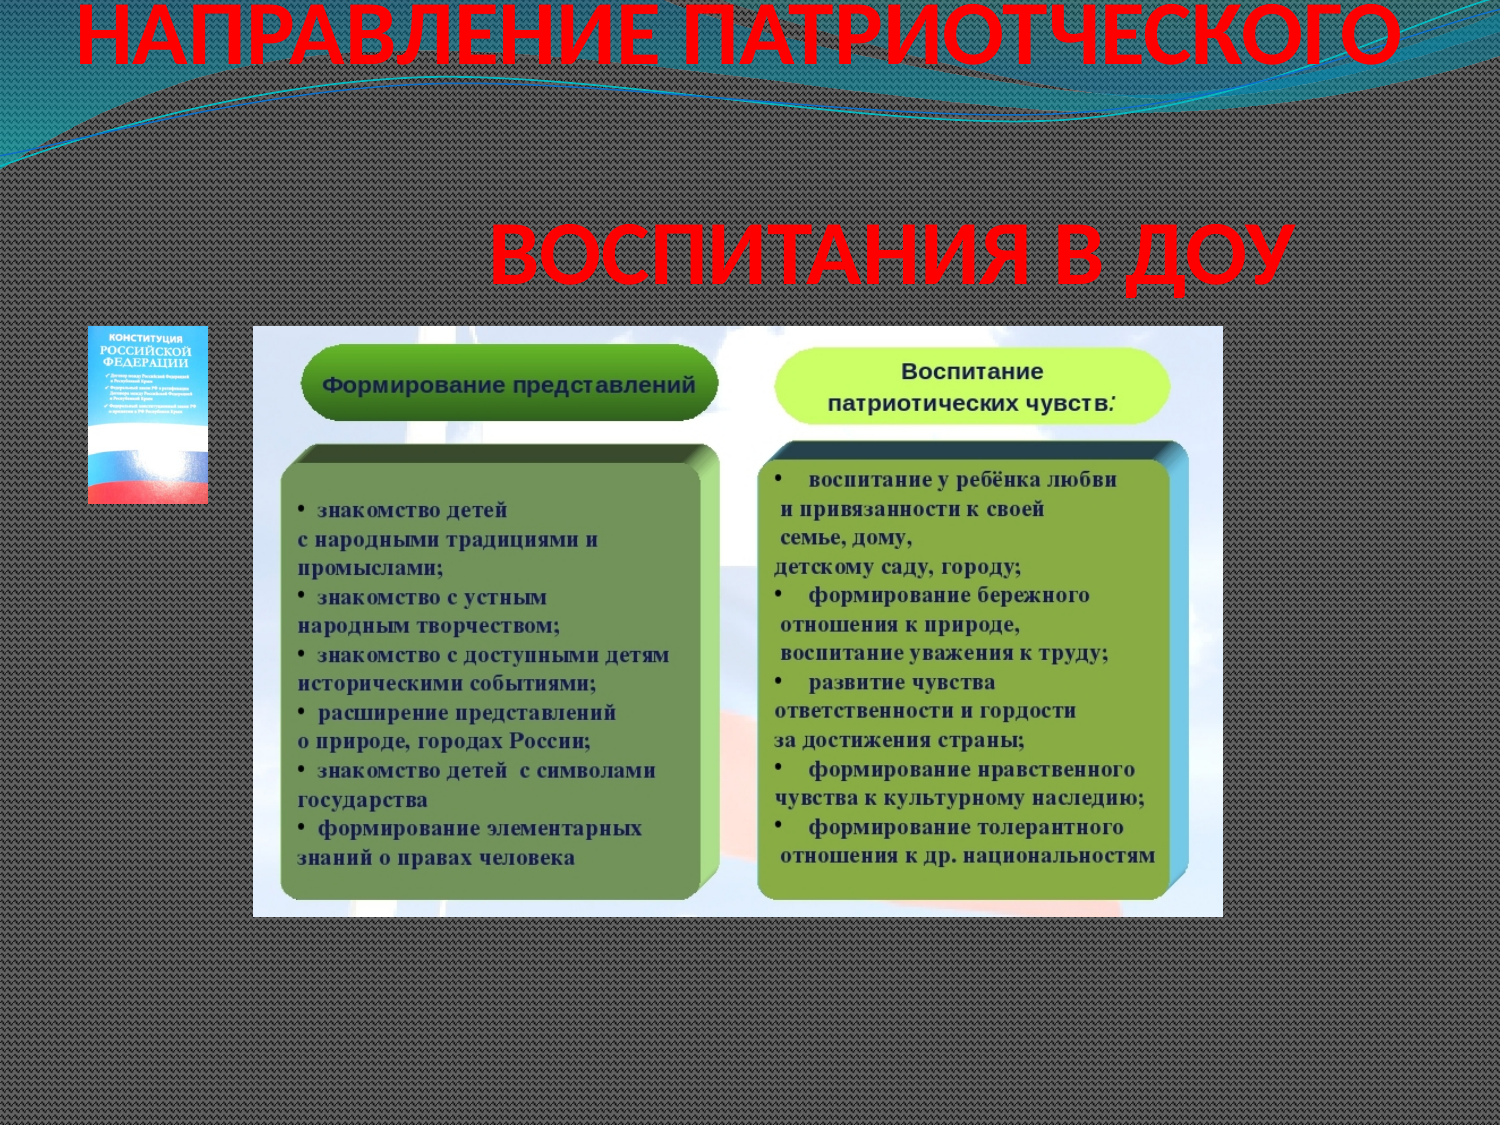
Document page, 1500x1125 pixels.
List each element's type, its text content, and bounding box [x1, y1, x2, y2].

picture [88, 325, 208, 504]
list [253, 325, 1223, 917]
title НАПРАВЛЕНИЕ ПАТРИОТЧЕСКОГО ВОСПИТАНИЯ В ДОУ [75, 115, 1425, 303]
